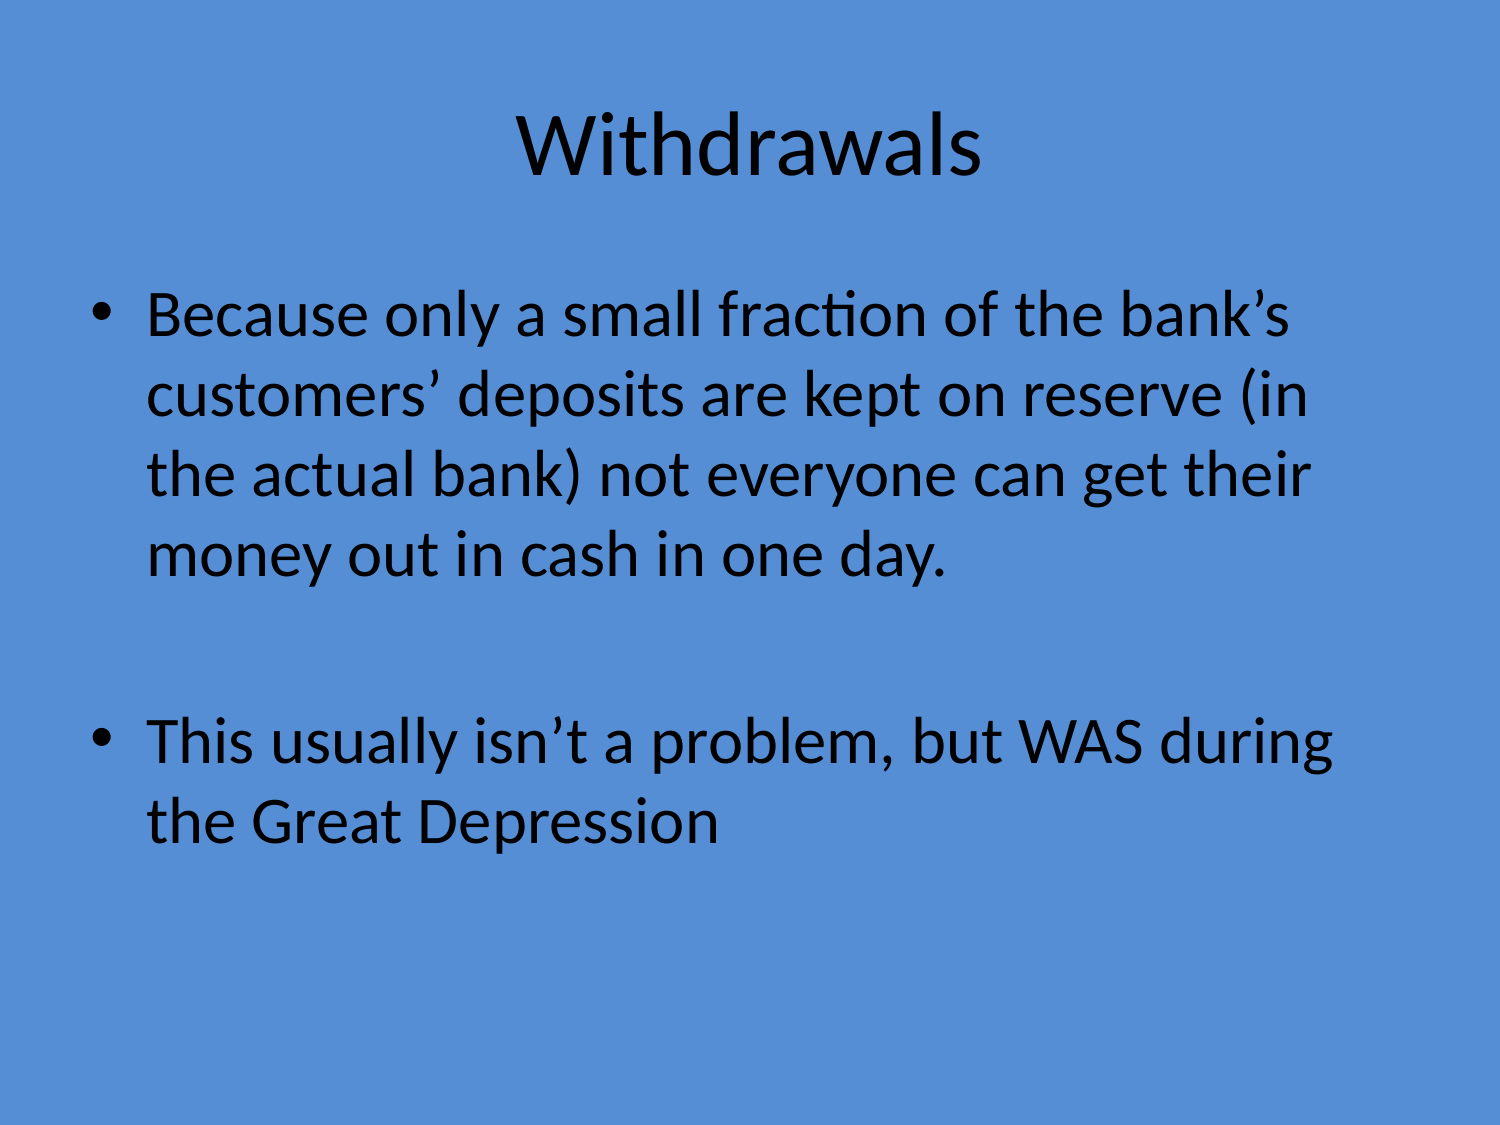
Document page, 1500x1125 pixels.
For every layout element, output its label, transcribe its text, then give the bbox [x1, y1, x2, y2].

list Because only a small fraction of the bank’s customers’ deposits are kept on reserve (in the actual bank) not everyone can get their money out in cash in one day. This usually isn’t a problem, but WAS during the Great Depression [75, 262, 1425, 1005]
title Withdrawals [75, 45, 1425, 233]
